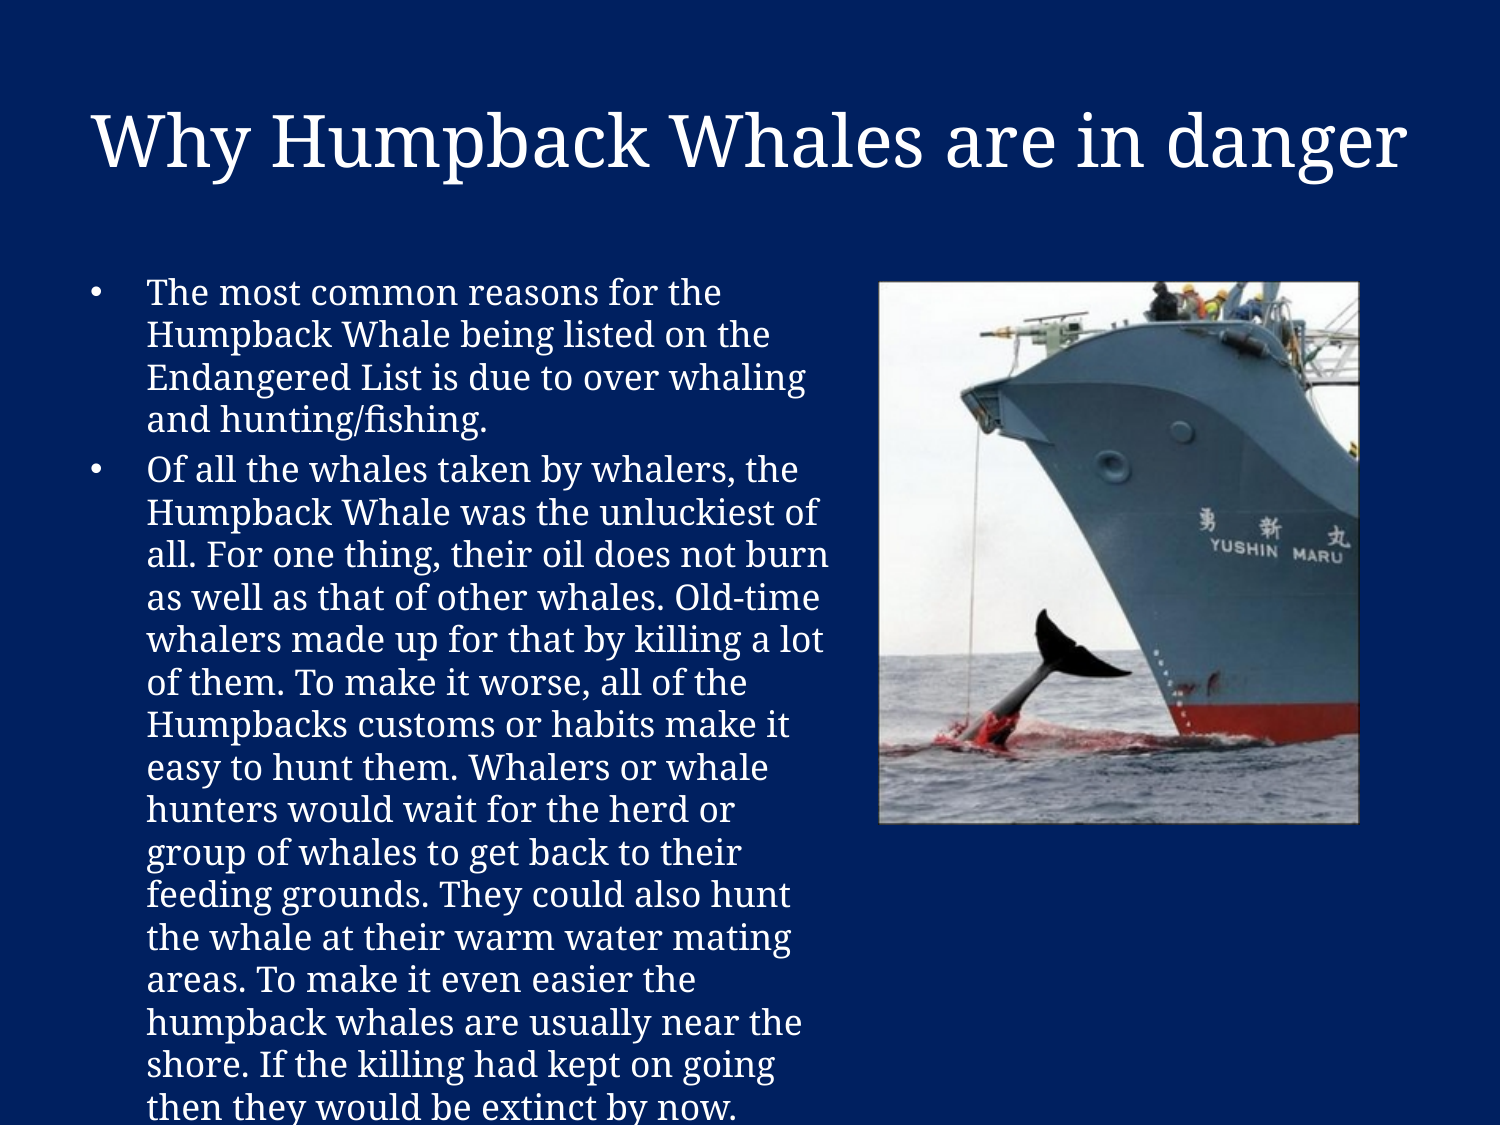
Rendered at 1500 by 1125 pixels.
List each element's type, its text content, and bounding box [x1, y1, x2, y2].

title Why Humpback Whales are in danger [75, 45, 1425, 233]
list The most common reasons for the Humpback Whale being listed on the Endangered List is due to over whaling and hunting/fishing. Of all the whales taken by whalers, the Humpback Whale was the unluckiest of all. For one thing, their oil does not burn as well as that of other whales. Old-time whalers made up for that by killing a lot of them. To make it worse, all of the Humpbacks customs or habits make it easy to hunt them. Whalers or whale hunters would wait for the herd or group of whales to get back to their feeding grounds. They could also hunt the whale at their warm water mating areas. To make it even easier the humpback whales are usually near the shore. If the killing had kept on going then they would be extinct by now. [75, 262, 856, 1043]
picture [878, 280, 1360, 825]
